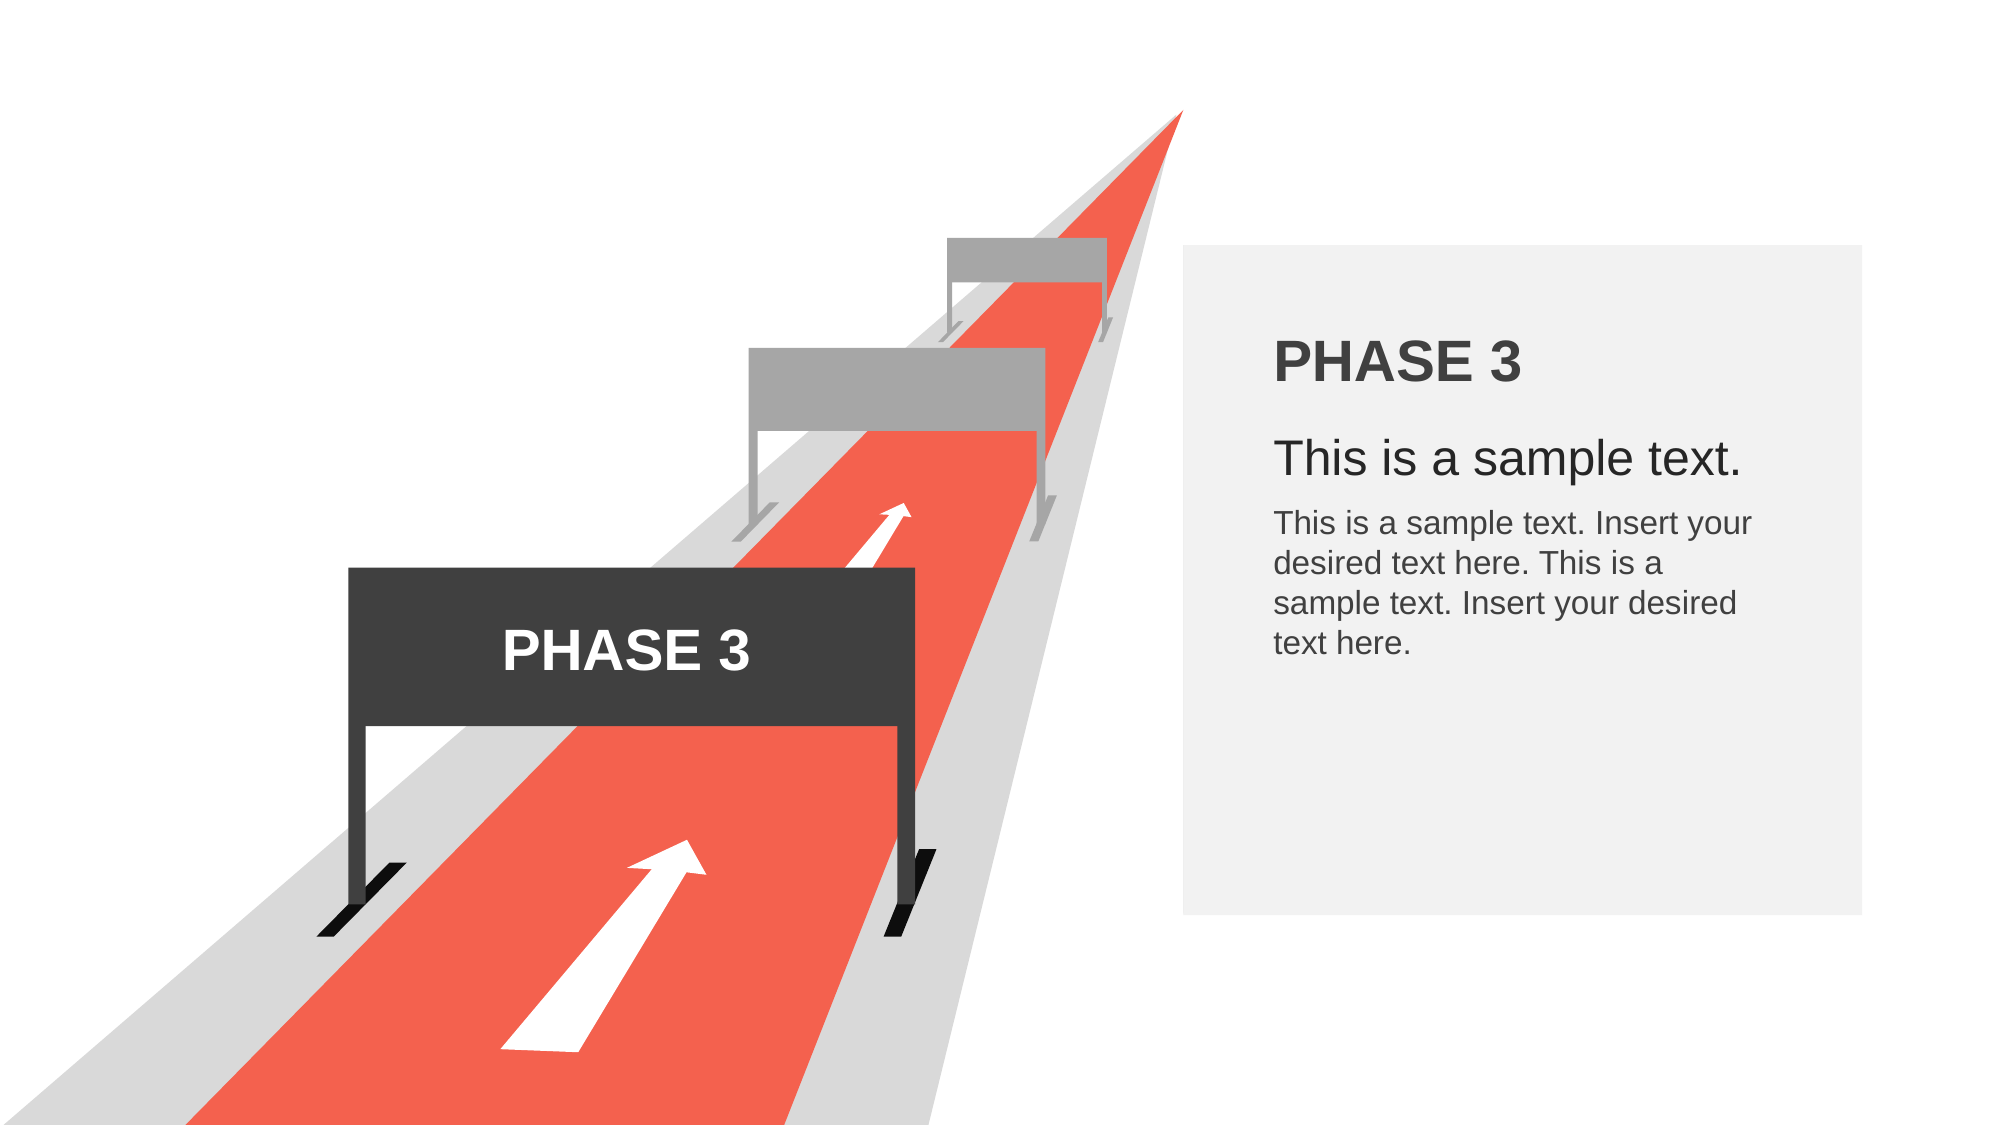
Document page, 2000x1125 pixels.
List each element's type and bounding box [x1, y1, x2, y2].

text_box [731, 347, 1058, 542]
text_box [937, 237, 1114, 343]
text_box [0, 109, 1184, 1125]
text_box [316, 567, 937, 937]
text_box [1183, 244, 1863, 916]
